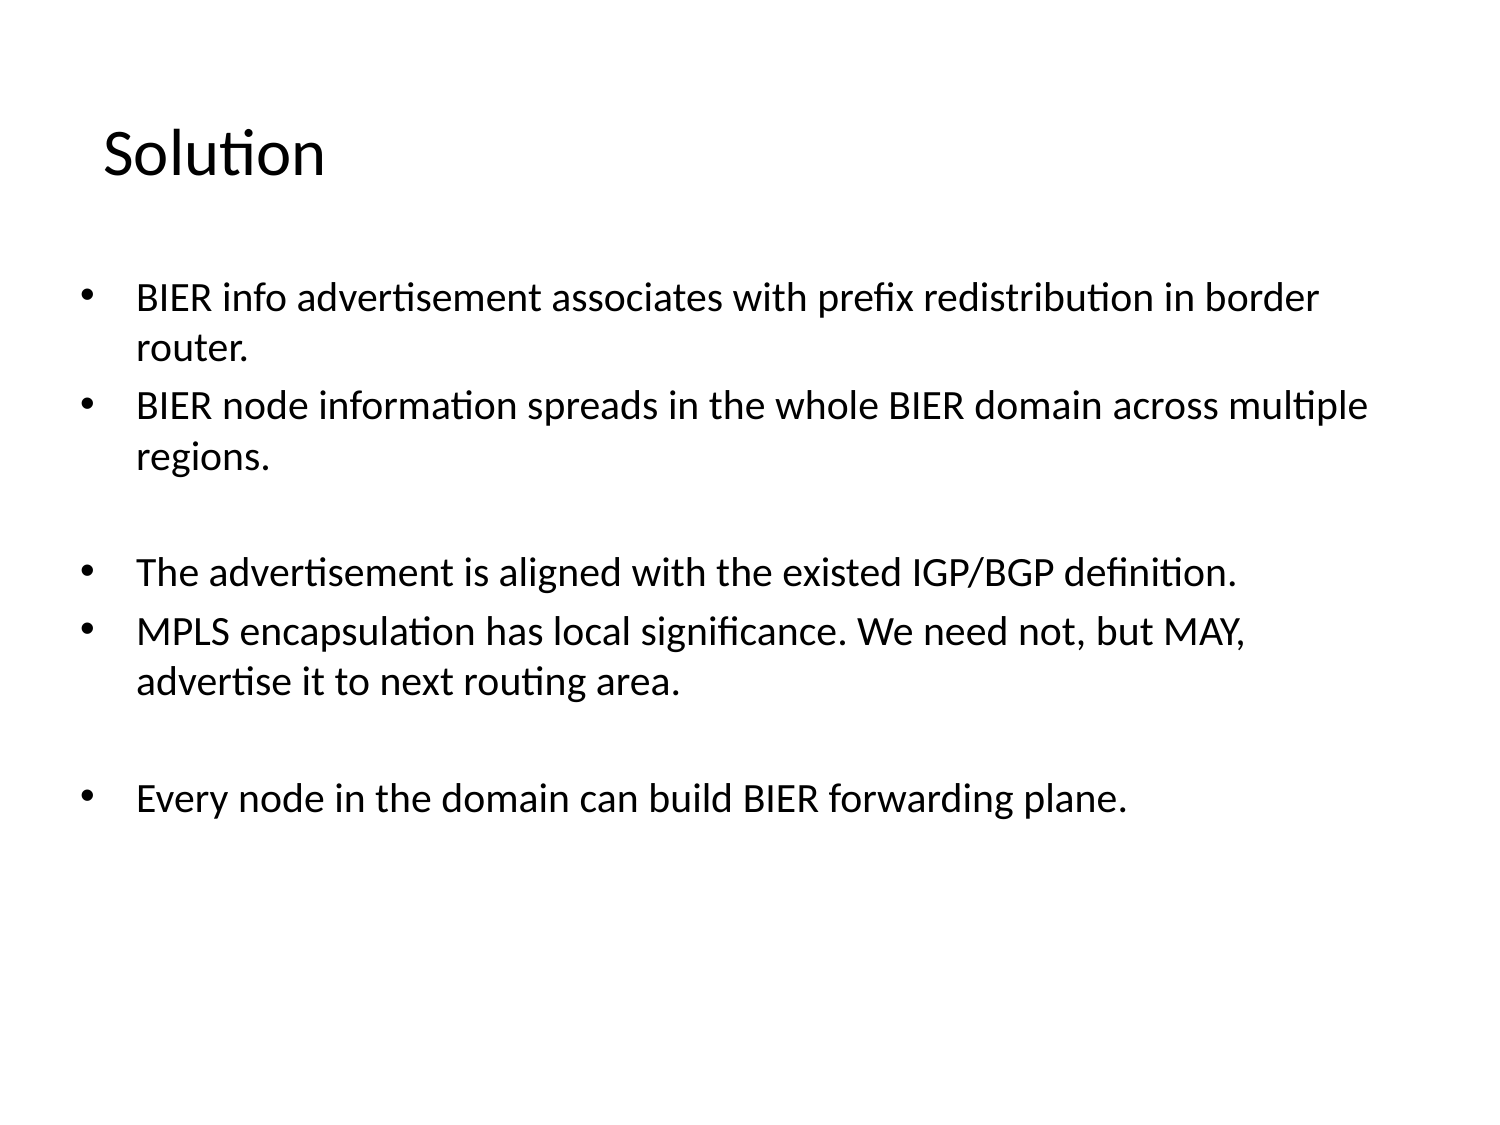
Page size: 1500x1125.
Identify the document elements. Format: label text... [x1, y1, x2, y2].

text_box Solution [88, 101, 1140, 197]
list BIER info advertisement associates with prefix redistribution in border router. BIER node information spreads in the whole BIER domain across multiple regions. The advertisement is aligned with the existed IGP/BGP definition. MPLS encapsulation has local significance. We need not, but MAY, advertise it to next routing area. Every node in the domain can build BIER forwarding plane. [64, 262, 1418, 905]
